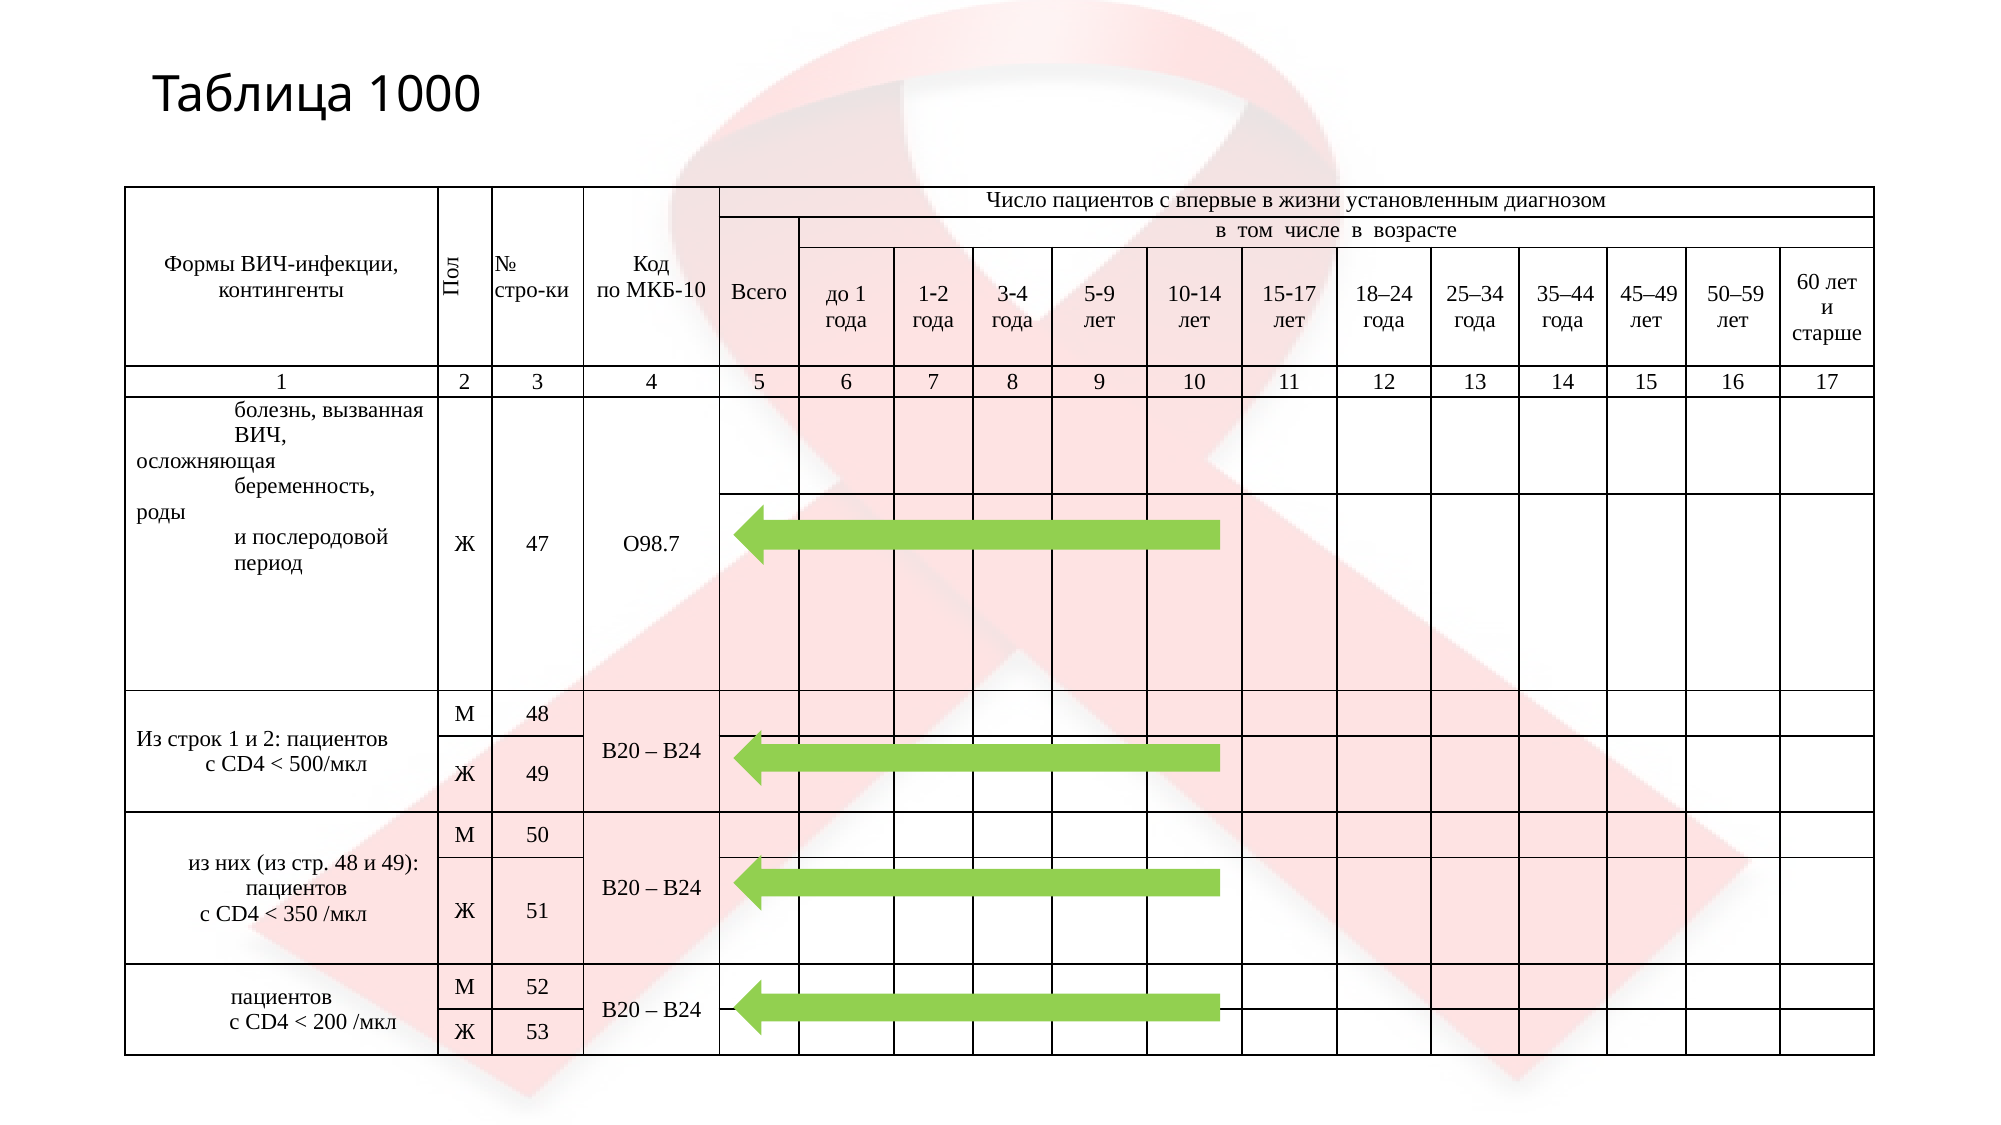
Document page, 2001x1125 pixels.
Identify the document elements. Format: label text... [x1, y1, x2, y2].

table_cell [1148, 858, 1241, 963]
table_cell 6 [800, 367, 893, 396]
table_cell 52 [493, 965, 583, 1008]
table_cell [800, 398, 893, 493]
table_cell [1520, 691, 1606, 735]
table_cell 16 [1687, 367, 1779, 396]
table_cell [1243, 858, 1336, 963]
table_cell [1520, 737, 1606, 811]
table_cell [895, 772, 972, 811]
table_cell [1608, 813, 1685, 857]
table_cell [800, 495, 893, 519]
table_cell [1148, 495, 1241, 690]
table_cell [1432, 965, 1518, 1008]
table_cell [720, 813, 798, 857]
table_cell [895, 691, 972, 735]
table_cell 12 года [895, 248, 972, 365]
table_cell [720, 691, 798, 735]
table_cell [974, 897, 1051, 963]
table_cell [1608, 737, 1685, 811]
table_cell [1432, 495, 1518, 690]
table_cell [1053, 495, 1146, 519]
table_cell [1243, 398, 1336, 493]
table_cell [1781, 691, 1873, 735]
table_cell [800, 691, 893, 735]
table_cell [1148, 691, 1241, 735]
table_cell [1053, 813, 1146, 857]
table_cell [720, 737, 798, 811]
table_cell 10 [1148, 367, 1241, 396]
table_cell [1687, 737, 1779, 811]
table_cell [1687, 965, 1779, 1008]
table_cell [1608, 965, 1685, 1008]
table_cell [1148, 813, 1241, 857]
table_cell [800, 737, 893, 744]
table_header Число пациентов с впервые в жизни установленным диагнозом [720, 188, 1873, 216]
table_cell [1338, 858, 1430, 963]
table_cell [1338, 495, 1430, 690]
table_cell [720, 1010, 798, 1054]
table_cell [720, 495, 798, 690]
table_header Пол [439, 188, 491, 365]
table_header Формы ВИЧ-инфекции, контингенты [126, 188, 437, 365]
table_cell [800, 965, 893, 993]
table_cell [1243, 691, 1336, 735]
table_cell 50–59 лет [1687, 248, 1779, 365]
table_cell [1520, 398, 1606, 493]
table_cell 47 [493, 398, 583, 690]
text_box [733, 504, 1221, 565]
table_cell [895, 858, 972, 868]
table_cell [1781, 965, 1873, 1008]
table_cell В20 – В24 [584, 691, 719, 811]
table_cell 53 [493, 1010, 583, 1054]
table_cell [895, 398, 972, 493]
table_cell 48 [493, 691, 583, 735]
table_cell Ж [439, 1010, 491, 1054]
table_cell 49 [493, 737, 583, 811]
table_cell 17 [1781, 367, 1873, 396]
table_cell 50 [493, 813, 583, 857]
table_cell [974, 691, 1051, 735]
table_cell 2 [439, 367, 491, 396]
table_cell [974, 813, 1051, 857]
table_header № стро-ки [493, 188, 583, 365]
table_cell [1781, 858, 1873, 963]
table_cell [974, 550, 1051, 690]
table_cell [1608, 398, 1685, 493]
table_cell 1 [126, 367, 437, 396]
table_cell 60 лет и старше [1781, 248, 1873, 365]
table_cell [1432, 398, 1518, 493]
table_cell 25–34 года [1432, 248, 1518, 365]
table_cell [895, 897, 972, 963]
table_cell Ж [439, 858, 491, 963]
table_cell [1432, 737, 1518, 811]
table_cell [1781, 737, 1873, 811]
table_cell [1053, 398, 1146, 493]
table_cell О98.7 [584, 398, 719, 690]
table_cell [1687, 398, 1779, 493]
table_cell М [439, 965, 491, 1008]
table_cell [1520, 858, 1606, 963]
table_cell [974, 495, 1051, 519]
table_cell [800, 550, 893, 690]
table_cell [1148, 965, 1241, 1008]
table_cell [1432, 858, 1518, 963]
table_cell М [439, 691, 491, 735]
table_cell 1014 лет [1148, 248, 1241, 365]
table_cell [1338, 737, 1430, 811]
table_cell в том числе в возрасте [800, 218, 1873, 247]
table_cell [1781, 398, 1873, 493]
table_cell [800, 858, 893, 868]
table_cell [974, 737, 1051, 744]
table_cell Из строк 1 и 2: пациентов с CD4 < 500/мкл [126, 691, 437, 811]
table_cell [800, 813, 893, 857]
table_cell [1520, 1010, 1606, 1054]
table_cell [1338, 398, 1430, 493]
table_cell 1517 лет [1243, 248, 1336, 365]
table_cell [895, 965, 972, 993]
table_cell [1687, 495, 1779, 690]
table_cell [1053, 965, 1146, 993]
table_cell [1338, 1010, 1430, 1054]
table_cell 34 года [974, 248, 1051, 365]
table_cell [1148, 737, 1241, 811]
table_cell 8 [974, 367, 1051, 396]
table_cell [1781, 813, 1873, 857]
table_cell [1053, 691, 1146, 735]
text_box [733, 854, 1221, 911]
table_cell [1608, 691, 1685, 735]
table_cell [895, 813, 972, 857]
table_cell [800, 772, 893, 811]
table_cell [1243, 813, 1336, 857]
table_cell 5 [720, 367, 798, 396]
table_cell до 1 года [800, 248, 893, 365]
table_cell [974, 398, 1051, 493]
text_box [733, 979, 1221, 1036]
table_cell 59 лет [1053, 248, 1146, 365]
table_cell [1781, 1010, 1873, 1054]
table_cell [1608, 495, 1685, 690]
table_cell 12 [1338, 367, 1430, 396]
table_cell [1432, 813, 1518, 857]
table_cell В20 – В24 [584, 965, 719, 1054]
table_cell из них (из стр. 48 и 49): пациентов с CD4 < 350 /мкл [126, 813, 437, 963]
table_cell [1053, 858, 1146, 868]
table_cell [1338, 691, 1430, 735]
table_cell [895, 550, 972, 690]
table_cell [1520, 495, 1606, 690]
table_cell [800, 897, 893, 963]
table_cell 51 [493, 858, 583, 963]
table_cell [1053, 1022, 1146, 1054]
table_cell болезнь, вызванная ВИЧ, осложняющая беременность, роды и послеродовой период [126, 398, 437, 690]
table_cell [1243, 1010, 1336, 1054]
table_cell [720, 858, 798, 963]
table_cell [1338, 813, 1430, 857]
table_cell [1432, 691, 1518, 735]
table_cell [895, 737, 972, 744]
table_cell [1148, 1010, 1241, 1054]
text_box [733, 729, 1221, 786]
table_cell пациентов с CD4 < 200 /мкл [126, 965, 437, 1054]
table_cell [1243, 965, 1336, 1008]
table_cell 13 [1432, 367, 1518, 396]
table_cell 18–24 года [1338, 248, 1430, 365]
table_cell [974, 772, 1051, 811]
table_cell [800, 1022, 893, 1054]
table_cell [720, 965, 798, 1008]
table_cell [1053, 897, 1146, 963]
table_cell Всего [720, 218, 798, 365]
table_cell [720, 398, 798, 493]
table_cell 3 [493, 367, 583, 396]
table_cell [974, 1022, 1051, 1054]
table_cell [1243, 495, 1336, 690]
table_cell 11 [1243, 367, 1336, 396]
table_cell [1243, 737, 1336, 811]
table_cell [1687, 813, 1779, 857]
table_cell Ж [439, 737, 491, 811]
table_cell 4 [584, 367, 719, 396]
table_cell [1687, 858, 1779, 963]
table_cell Ж [439, 398, 491, 690]
table_cell 45–49 лет [1608, 248, 1685, 365]
table_cell [974, 858, 1051, 868]
table_cell [974, 965, 1051, 993]
table_cell [1053, 772, 1146, 811]
table_cell [1781, 495, 1873, 690]
table_cell 9 [1053, 367, 1146, 396]
table_header Код по МКБ-10 [584, 188, 719, 365]
table_cell [895, 495, 972, 519]
table_cell [1148, 398, 1241, 493]
table_cell 14 [1520, 367, 1606, 396]
table_cell [1608, 1010, 1685, 1054]
table_cell [1687, 1010, 1779, 1054]
table_cell [1053, 737, 1146, 744]
table_cell М [439, 813, 491, 857]
table_cell В20 – В24 [584, 813, 719, 963]
table_cell [1432, 1010, 1518, 1054]
table_cell [1687, 691, 1779, 735]
table_cell [1338, 965, 1430, 1008]
table_cell [1608, 858, 1685, 963]
table_cell 35–44 года [1520, 248, 1606, 365]
table_cell 15 [1608, 367, 1685, 396]
table_cell [1053, 550, 1146, 690]
table_cell [895, 1022, 972, 1054]
table_cell [1520, 965, 1606, 1008]
title Таблица 1000 [137, 38, 1863, 153]
table_cell [1520, 813, 1606, 857]
table_cell 7 [895, 367, 972, 396]
